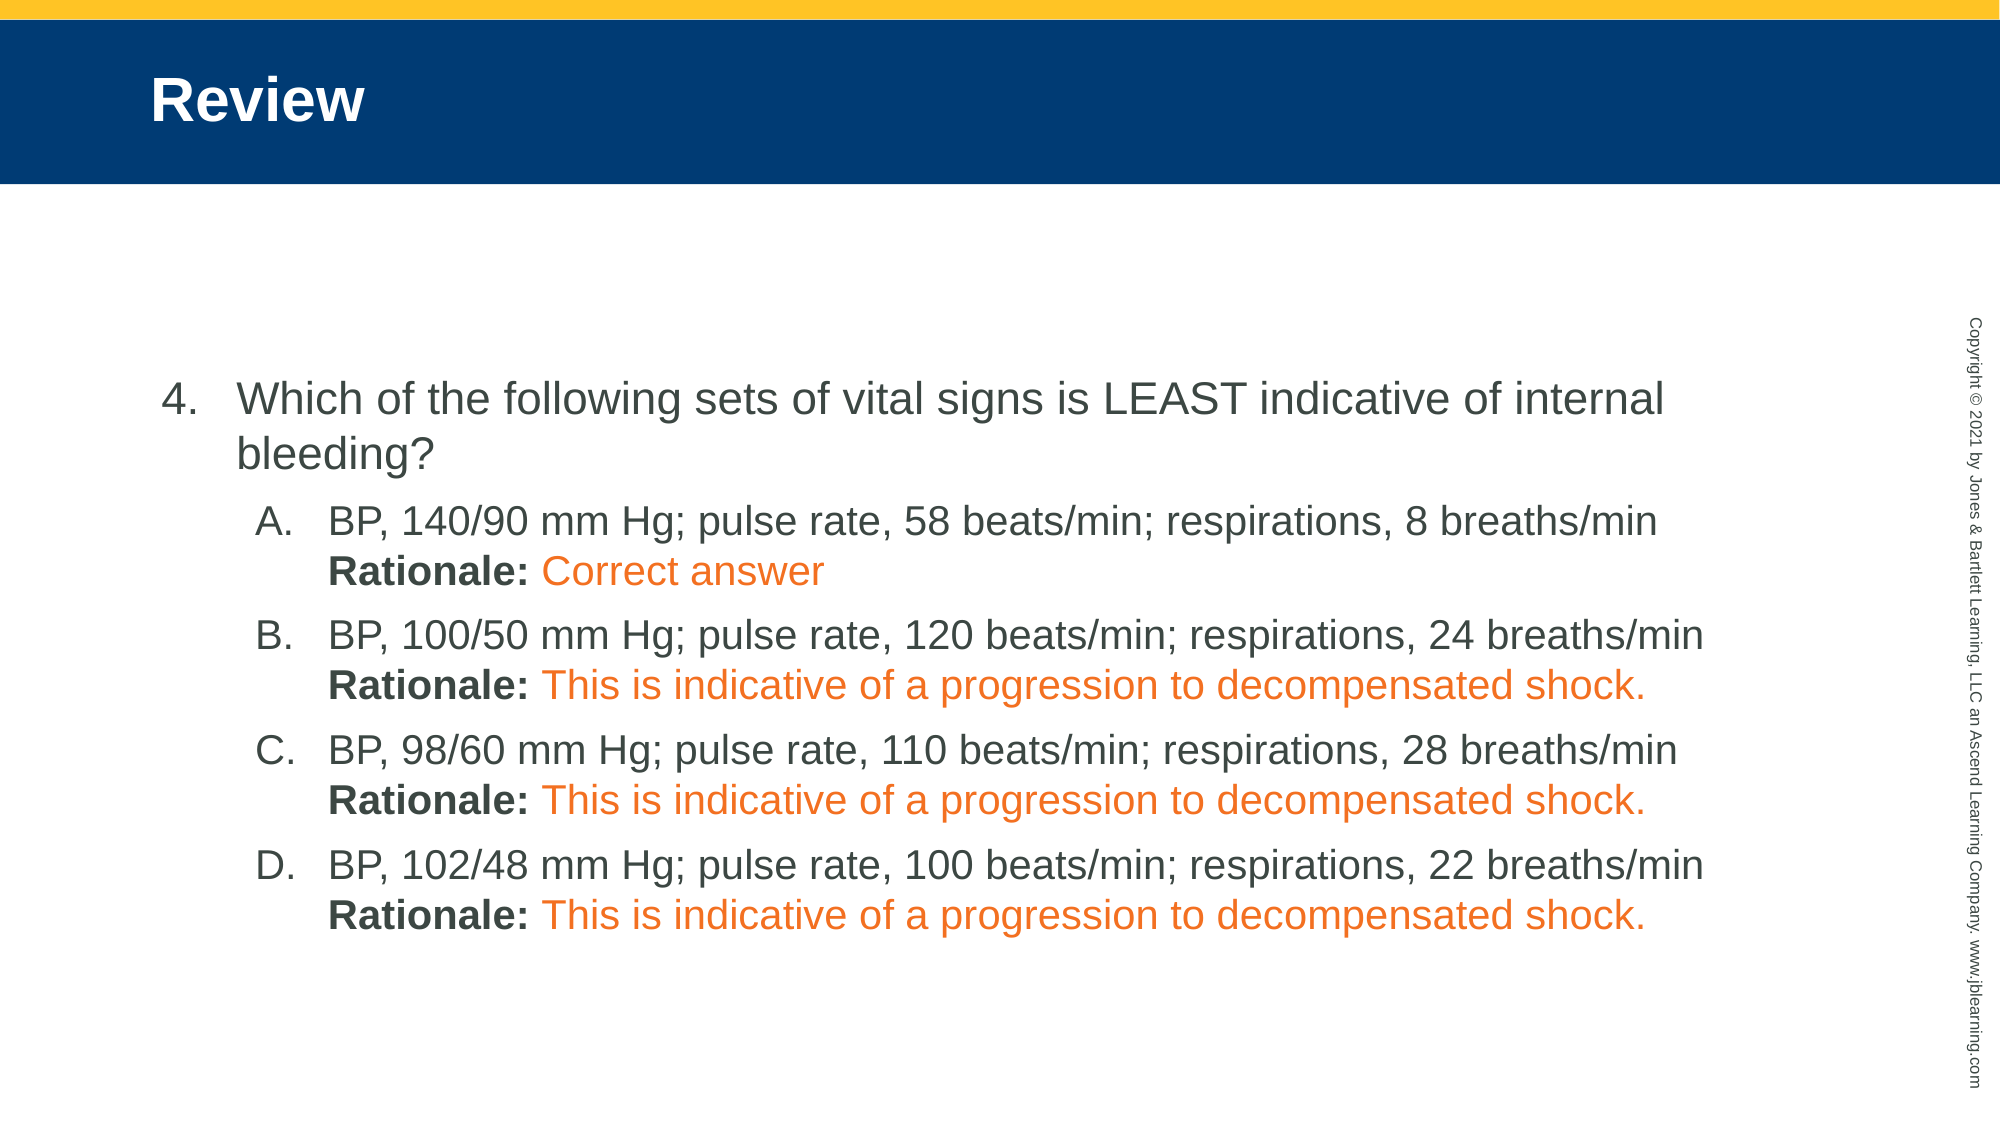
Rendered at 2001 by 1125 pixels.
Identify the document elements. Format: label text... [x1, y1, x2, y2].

list Which of the following sets of vital signs is LEAST indicative of internal bleeding? BP, 140/90 mm Hg; pulse rate, 58 beats/min; respirations, 8 breaths/min Rationale: Correct answer BP, 100/50 mm Hg; pulse rate, 120 beats/min; respirations, 24 breaths/min Rationale: This is indicative of a progression to decompensated shock. BP, 98/60 mm Hg; pulse rate, 110 beats/min; respirations, 28 breaths/min Rationale: This is indicative of a progression to decompensated shock. BP, 102/48 mm Hg; pulse rate, 100 beats/min; respirations, 22 breaths/min Rationale: This is indicative of a progression to decompensated shock. [146, 361, 1859, 1016]
title Review [0, 19, 2000, 185]
